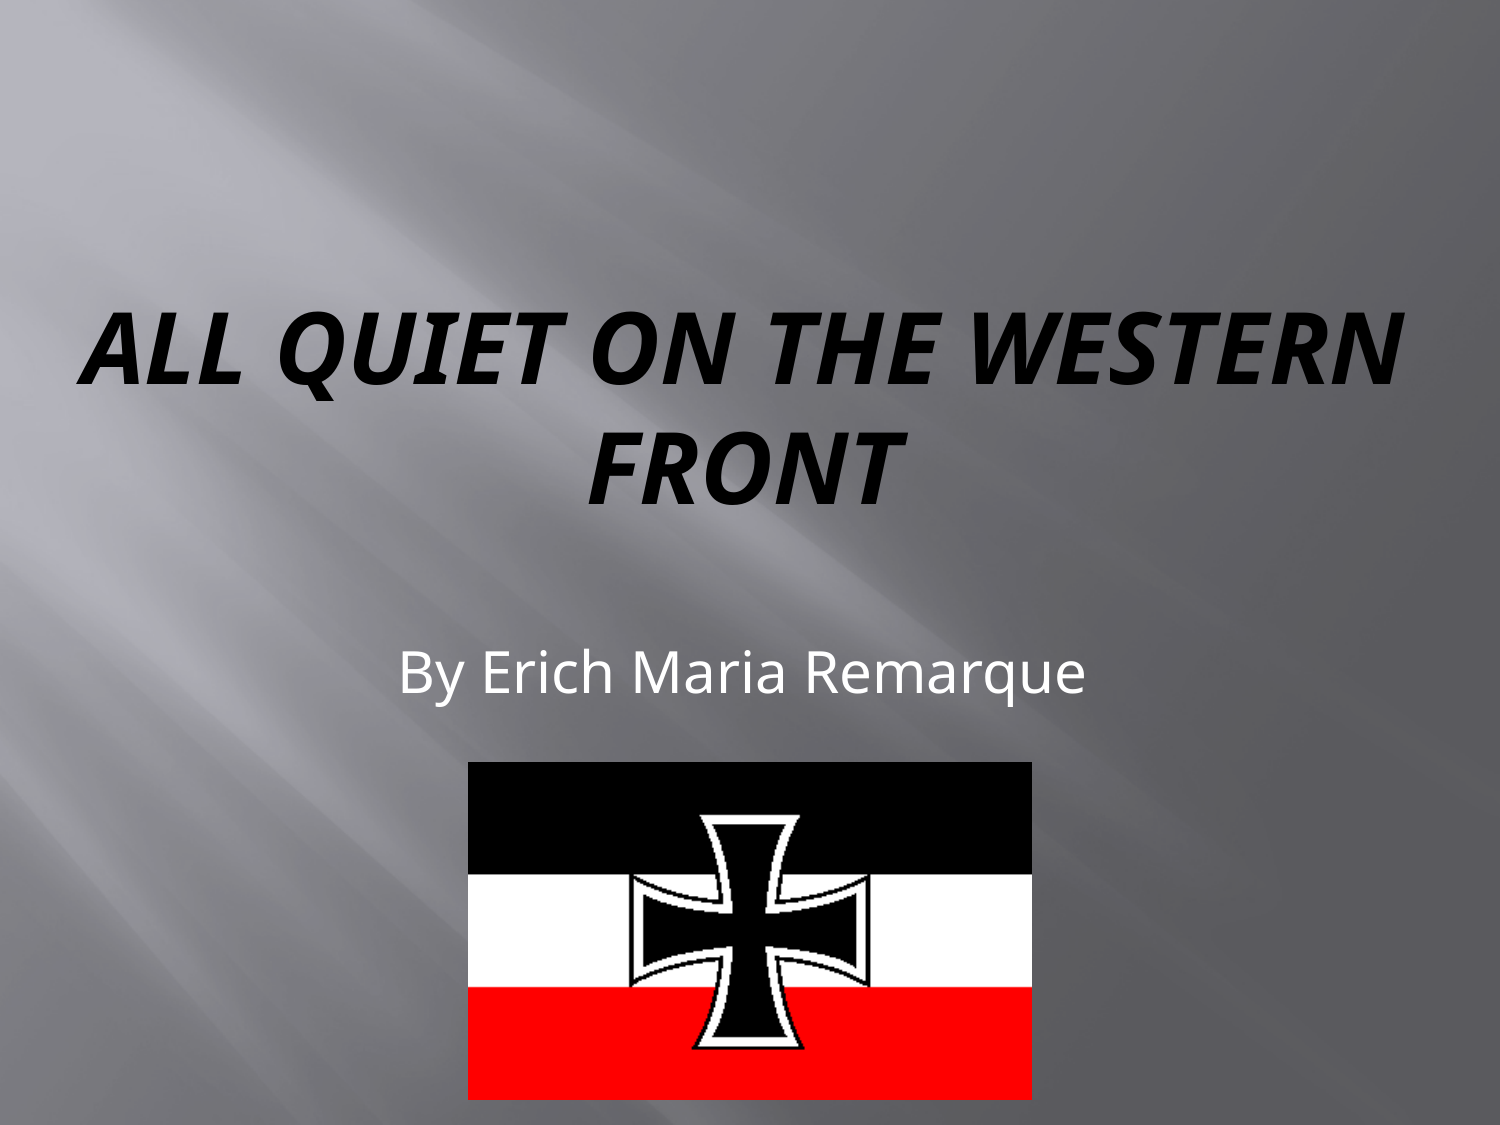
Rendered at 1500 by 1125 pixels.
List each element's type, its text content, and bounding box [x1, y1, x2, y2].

subtitle By Erich Maria Remarque [225, 546, 1275, 834]
title All Quiet on the western front [69, 224, 1420, 525]
picture [468, 762, 1032, 1101]
